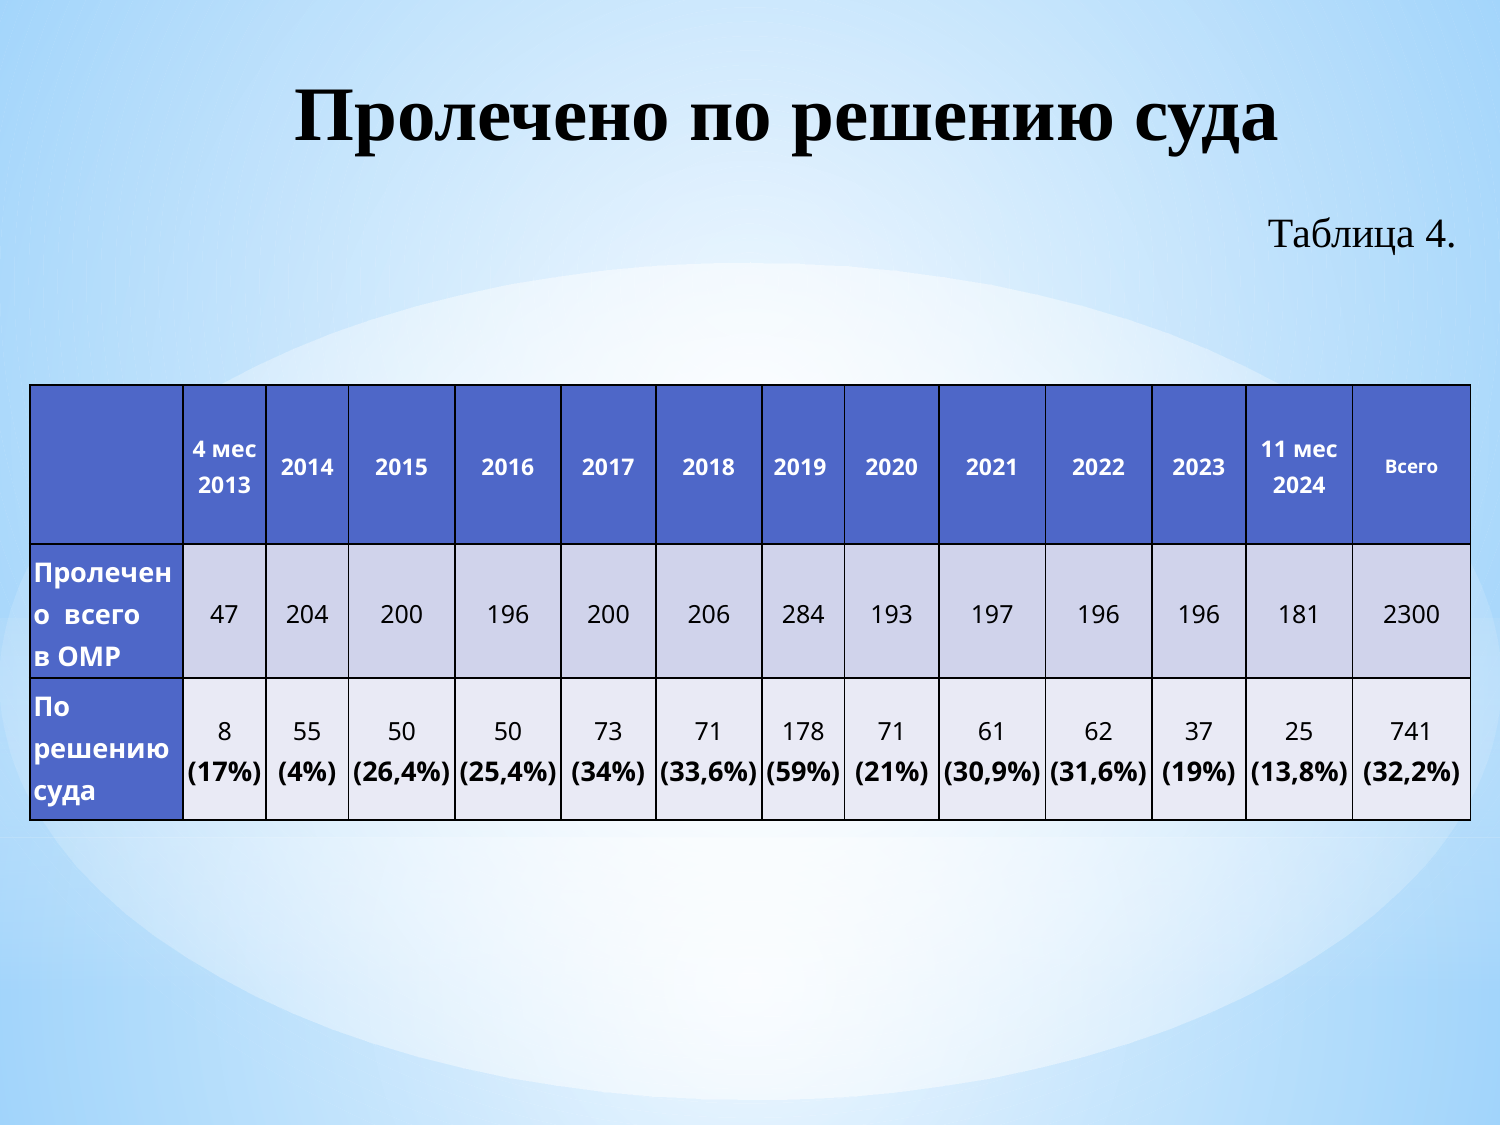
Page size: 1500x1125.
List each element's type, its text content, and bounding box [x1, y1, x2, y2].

table_cell 8 (17%) [184, 679, 265, 819]
table_header 11 мес 2024 [1247, 386, 1352, 543]
text_box Пролечено по решению суда Таблица 4. [17, 55, 1483, 263]
table_cell 741 (32,2%) [1353, 679, 1470, 819]
table_cell 204 [267, 545, 348, 677]
table_cell 71 (21%) [845, 679, 938, 819]
table_header 2017 [562, 386, 655, 543]
table_cell 196 [456, 545, 560, 677]
table_header 2019 [763, 386, 844, 543]
table_cell 2300 [1353, 545, 1470, 677]
table_cell 197 [940, 545, 1045, 677]
table_header 2018 [657, 386, 761, 543]
table_header 2022 [1046, 386, 1151, 543]
table_cell 200 [349, 545, 454, 677]
table_cell 61 (30,9%) [940, 679, 1045, 819]
table_cell 181 [1247, 545, 1352, 677]
table_header 4 мес 2013 [184, 386, 265, 543]
table_cell 71 (33,6%) [657, 679, 761, 819]
table_cell 25 (13,8%) [1247, 679, 1352, 819]
table_cell 47 [184, 545, 265, 677]
table_cell 37 (19%) [1153, 679, 1245, 819]
table_header [31, 386, 182, 543]
table_cell 196 [1153, 545, 1245, 677]
table_cell 50 (25,4%) [456, 679, 560, 819]
table_cell 193 [845, 545, 938, 677]
table_cell 73 (34%) [562, 679, 655, 819]
table_header 2023 [1153, 386, 1245, 543]
table_cell 284 [763, 545, 844, 677]
table_cell 62 (31,6%) [1046, 679, 1151, 819]
table_header Всего [1353, 386, 1470, 543]
table_header 2014 [267, 386, 348, 543]
table_cell 50 (26,4%) [349, 679, 454, 819]
table_header 2020 [845, 386, 938, 543]
table_cell 196 [1046, 545, 1151, 677]
table_cell 55 (4%) [267, 679, 348, 819]
table_cell 178 (59%) [763, 679, 844, 819]
table_cell По решению суда [31, 679, 182, 819]
table_cell Пролечено всего в ОМР [31, 545, 182, 677]
table_header 2016 [456, 386, 560, 543]
table_cell 206 [657, 545, 761, 677]
table_header 2021 [940, 386, 1045, 543]
table_cell 200 [562, 545, 655, 677]
table_header 2015 [349, 386, 454, 543]
